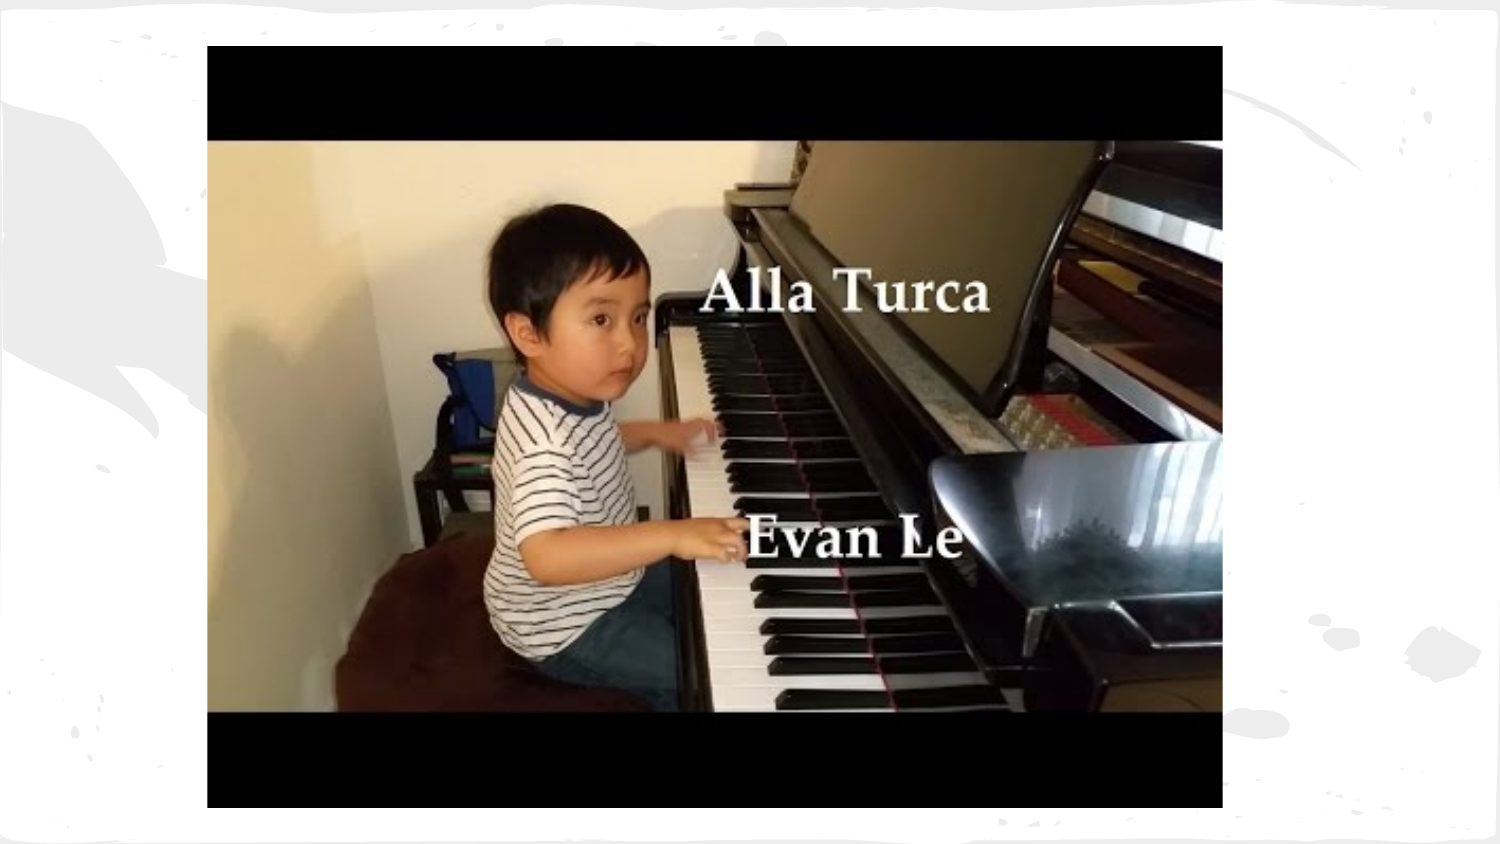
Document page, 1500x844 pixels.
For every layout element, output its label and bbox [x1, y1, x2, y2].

text_box [207, 46, 1223, 808]
